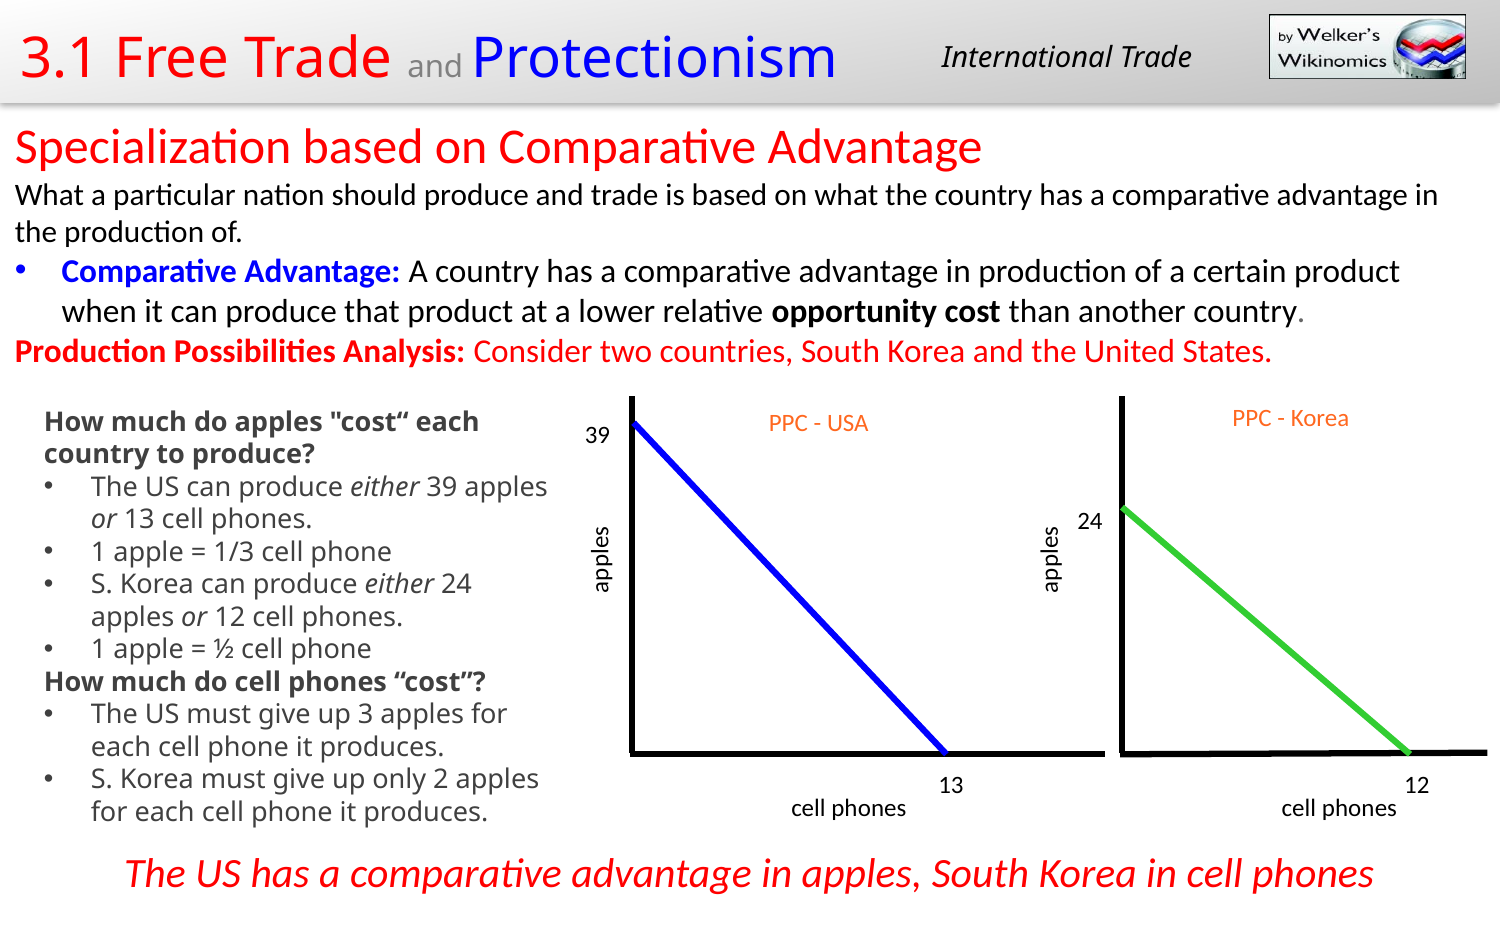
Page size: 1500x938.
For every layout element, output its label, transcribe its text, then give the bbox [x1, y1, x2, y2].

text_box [569, 393, 1488, 831]
text_box International Trade [829, 30, 1313, 81]
text_box Specialization based on Comparative Advantage What a particular nation should produce and trade is based on what the country has a comparative advantage in the production of. Comparative Advantage: A country has a comparative advantage in production of a certain product when it can produce that product at a lower relative opportunity cost than another country. Production Possibilities Analysis: Consider two countries, South Korea and the United States. [0, 106, 1488, 454]
text_box The US has a comparative advantage in apples, South Korea in cell phones [0, 838, 1500, 904]
text_box How much do apples "cost“ each country to produce? The US can produce either 39 apples or 13 cell phones. 1 apple = 1/3 cell phone S. Korea can produce either 24 apples or 12 cell phones. 1 apple = ½ cell phone How much do cell phones “cost”? The US must give up 3 apples for each cell phone it produces. S. Korea must give up only 2 apples for each cell phone it produces. [29, 396, 565, 834]
picture [1269, 14, 1466, 79]
